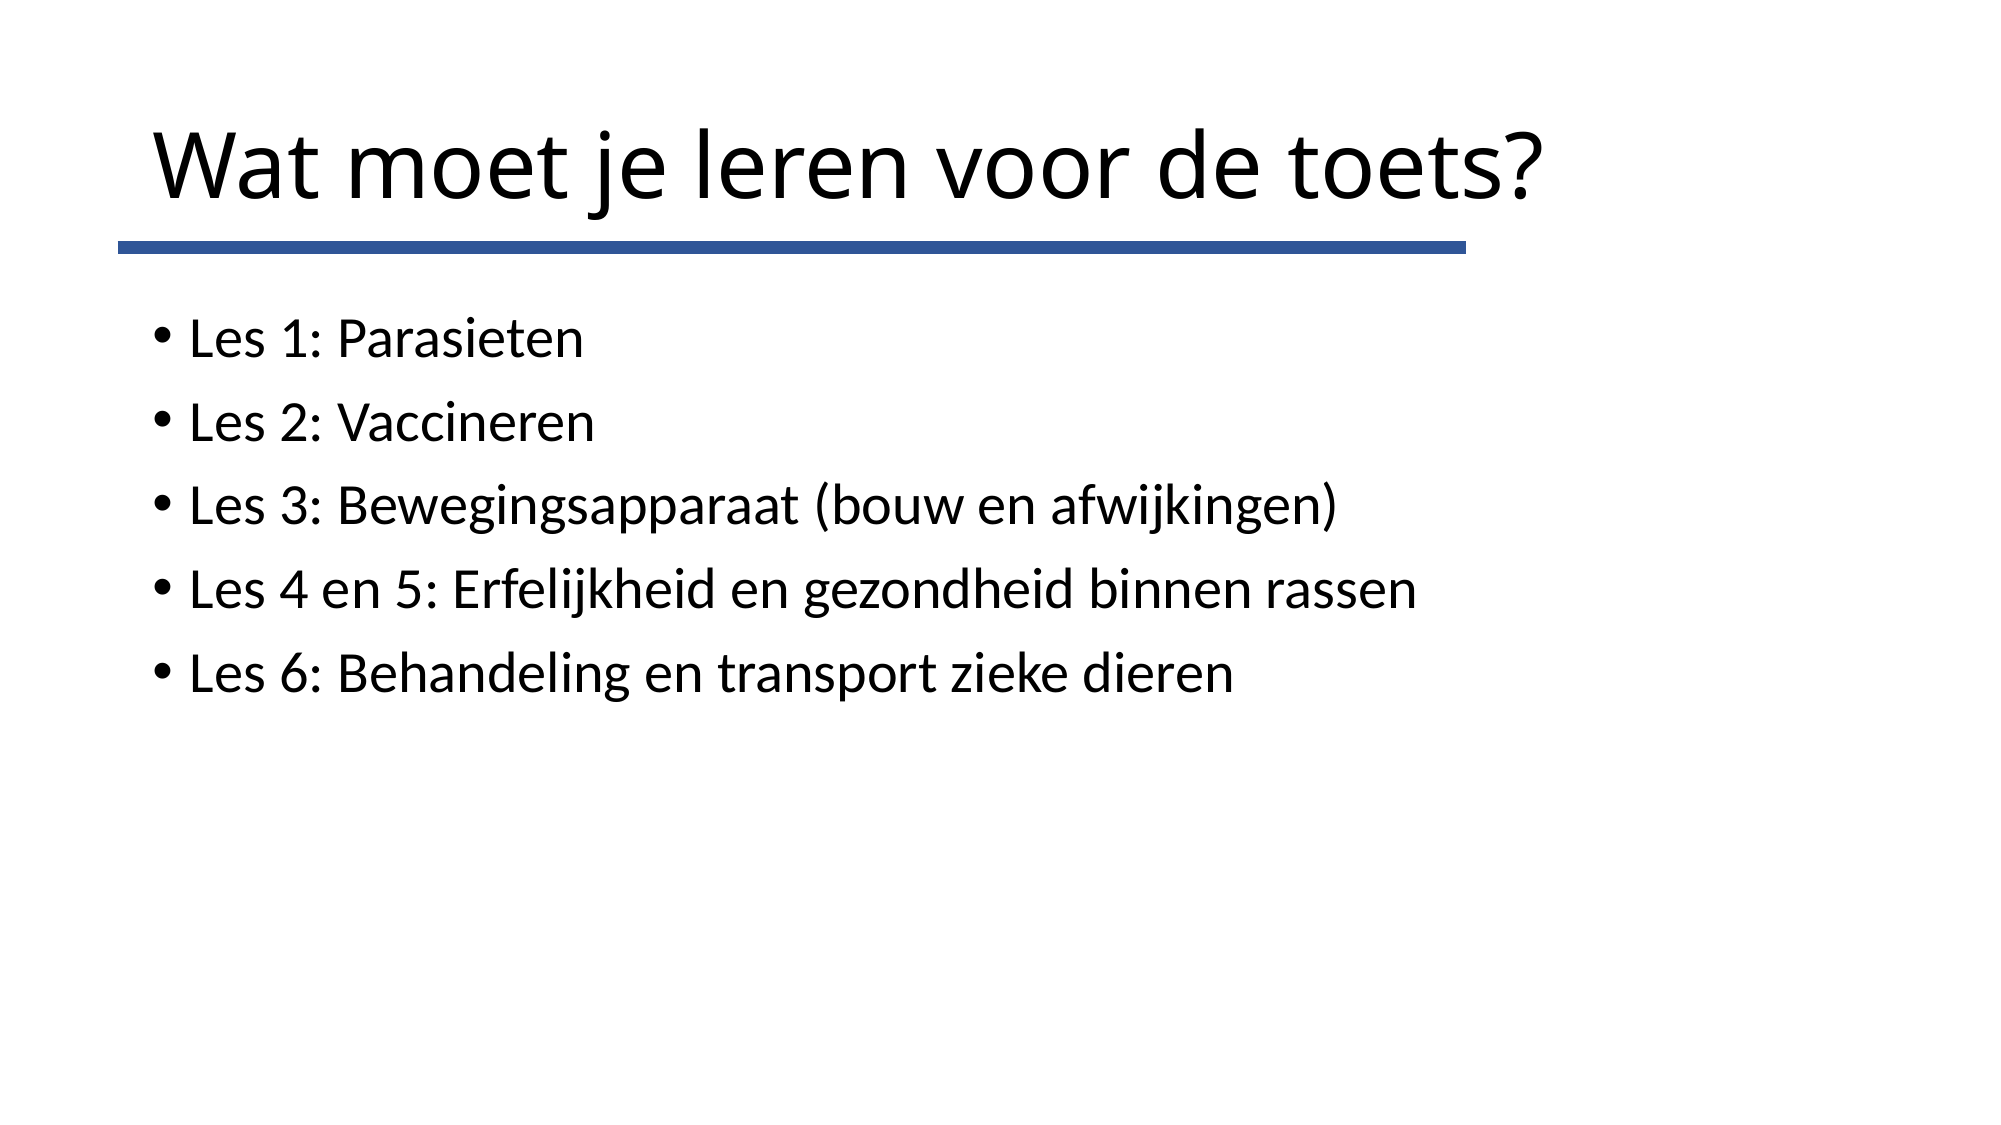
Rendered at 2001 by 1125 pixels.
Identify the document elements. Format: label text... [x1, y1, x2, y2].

title Wat moet je leren voor de toets? [137, 59, 1863, 278]
list Les 1: Parasieten Les 2: Vaccineren Les 3: Bewegingsapparaat (bouw en afwijkingen) Les 4 en 5: Erfelijkheid en gezondheid binnen rassen Les 6: Behandeling en transport zieke dieren [137, 299, 1863, 1014]
